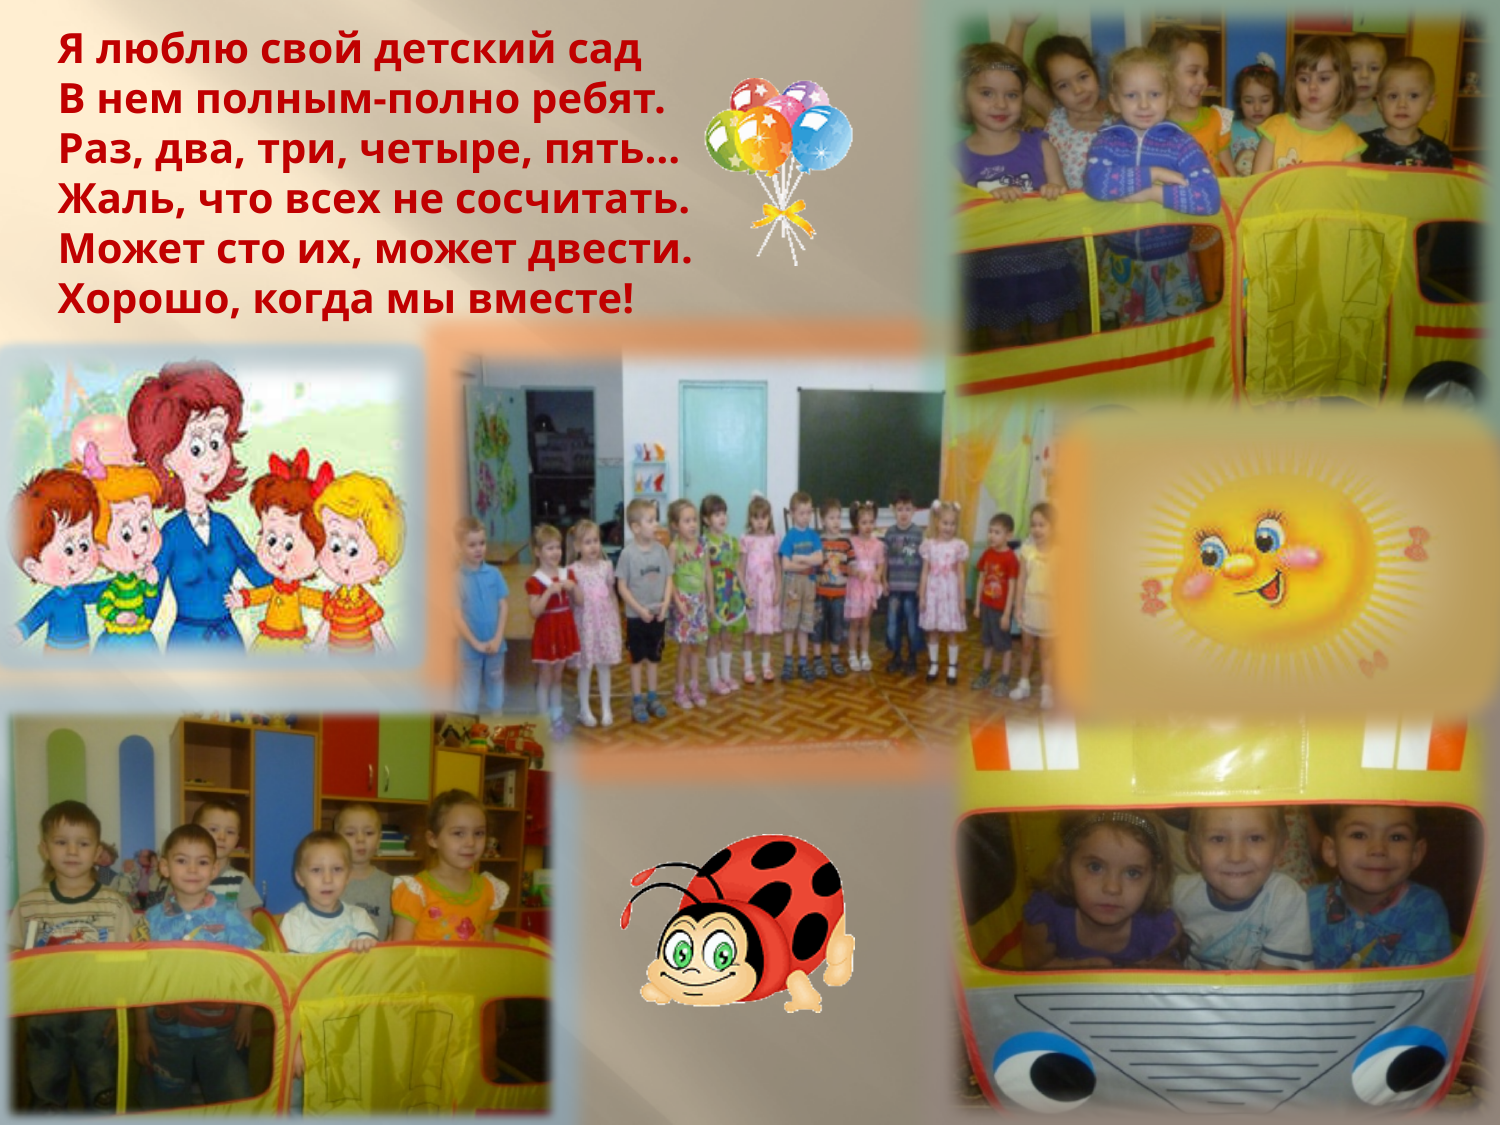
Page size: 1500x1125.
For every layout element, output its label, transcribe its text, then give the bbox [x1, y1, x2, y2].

title Я люблю свой детский сад В нем полным-полно ребят. Раз, два, три, четыре, пять… Жаль, что всех не сосчитать. Может сто их, может двести. Хорошо, когда мы вместе! [0, 42, 915, 344]
picture [0, 704, 561, 1125]
picture [939, 0, 1500, 1125]
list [442, 337, 1048, 764]
picture [702, 77, 857, 266]
picture [0, 349, 420, 663]
picture [619, 833, 855, 1013]
